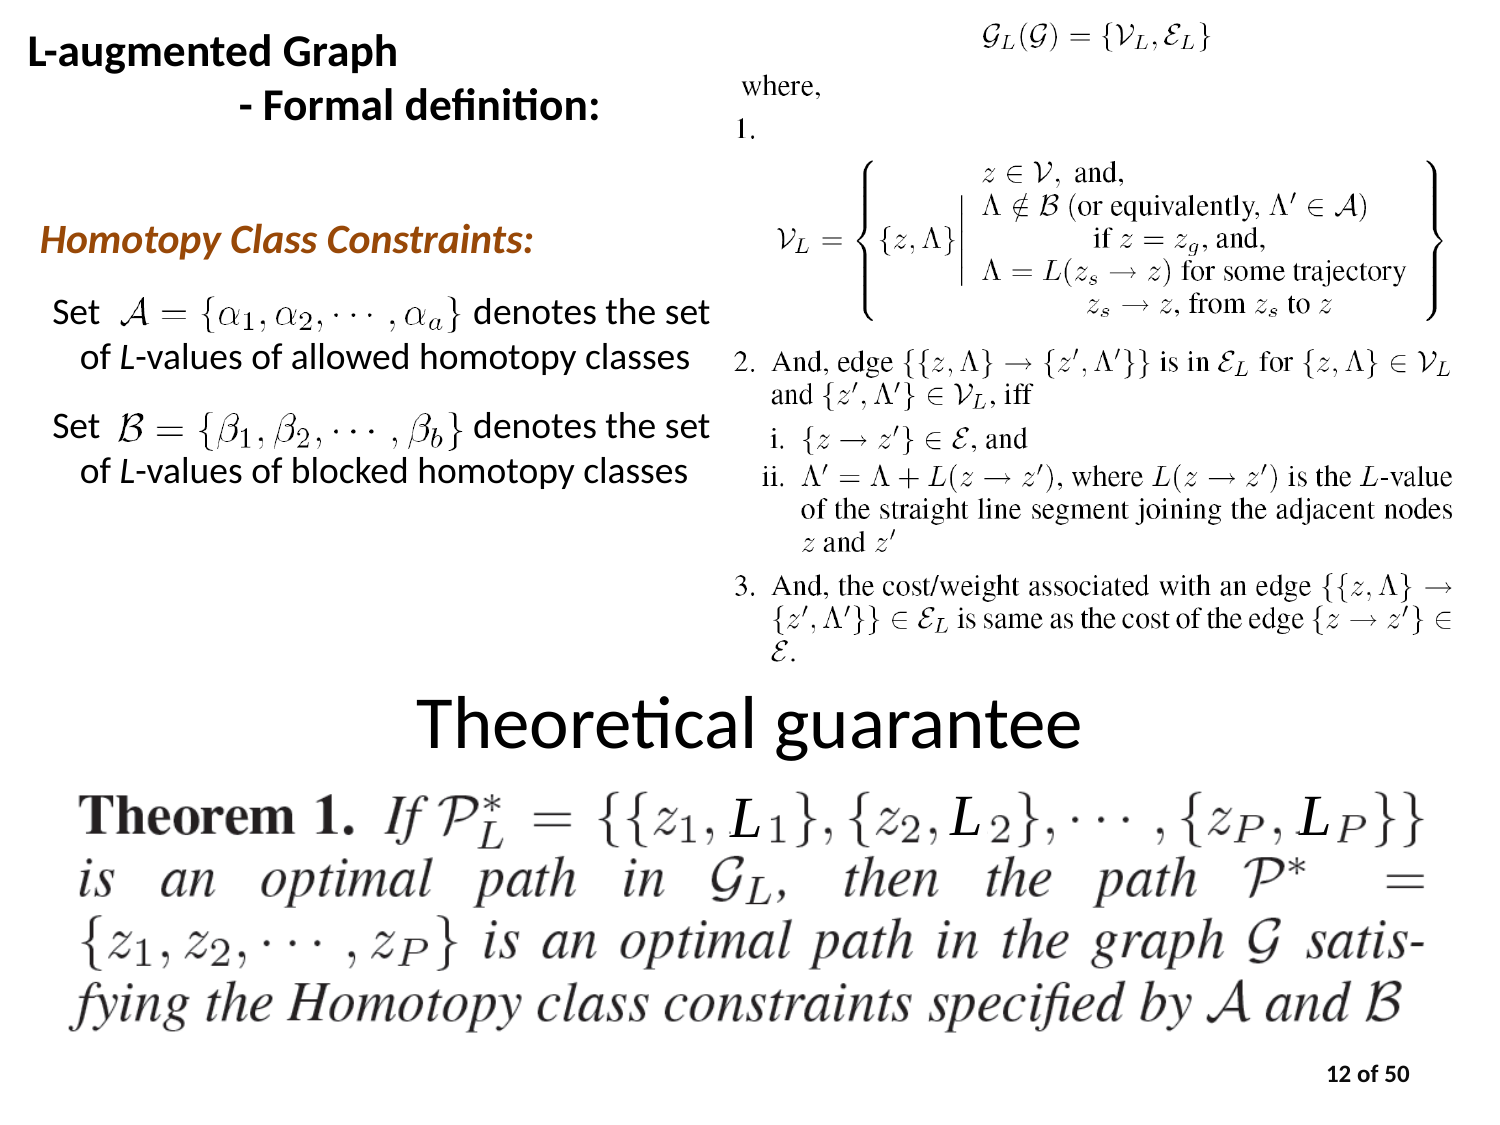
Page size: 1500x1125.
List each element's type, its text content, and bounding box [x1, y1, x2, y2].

slide_number 12 of 50 [1074, 1059, 1425, 1103]
text_box L-augmented Graph - Formal definition: [12, 12, 720, 138]
picture [724, 8, 1483, 676]
picture [38, 777, 1451, 1051]
text_box Homotopy Class Constraints: [24, 204, 719, 270]
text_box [37, 393, 719, 501]
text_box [37, 279, 719, 386]
title Theoretical guarantee [75, 624, 1425, 775]
